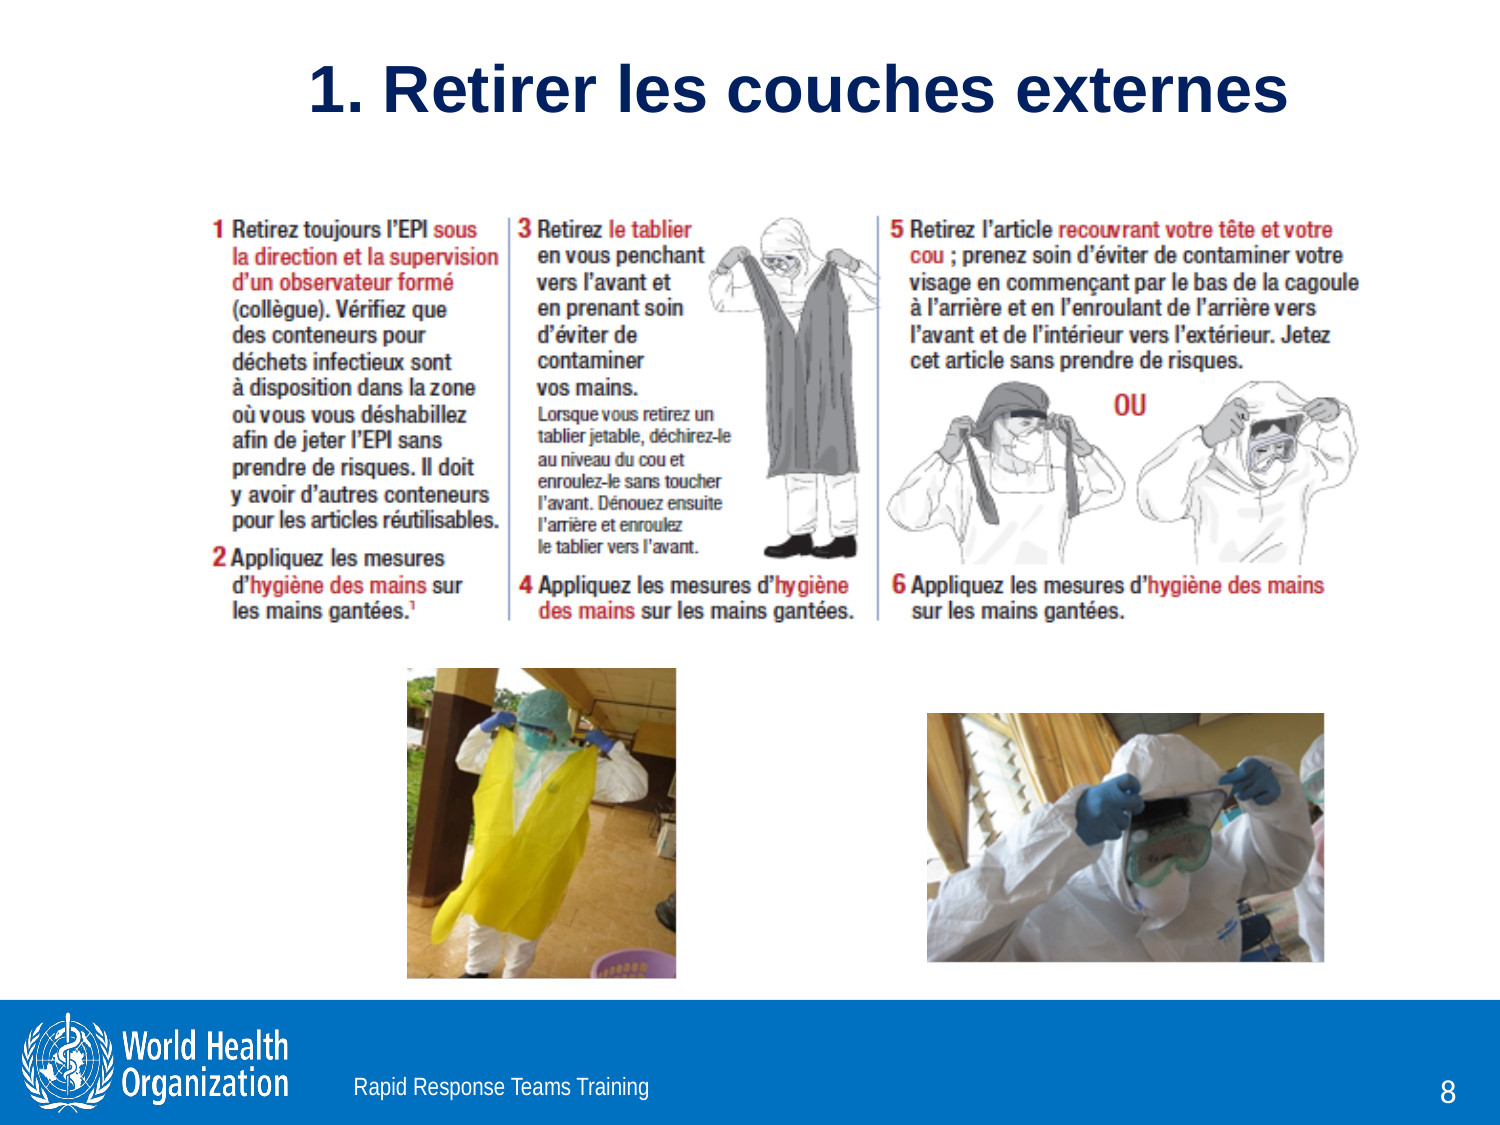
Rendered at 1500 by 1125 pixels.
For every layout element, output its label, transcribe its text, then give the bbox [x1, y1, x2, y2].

picture [407, 668, 678, 982]
picture [926, 713, 1326, 964]
title 1. Retirer les couches externes [124, 0, 1475, 180]
picture [21, 1012, 288, 1113]
picture [196, 215, 1403, 630]
